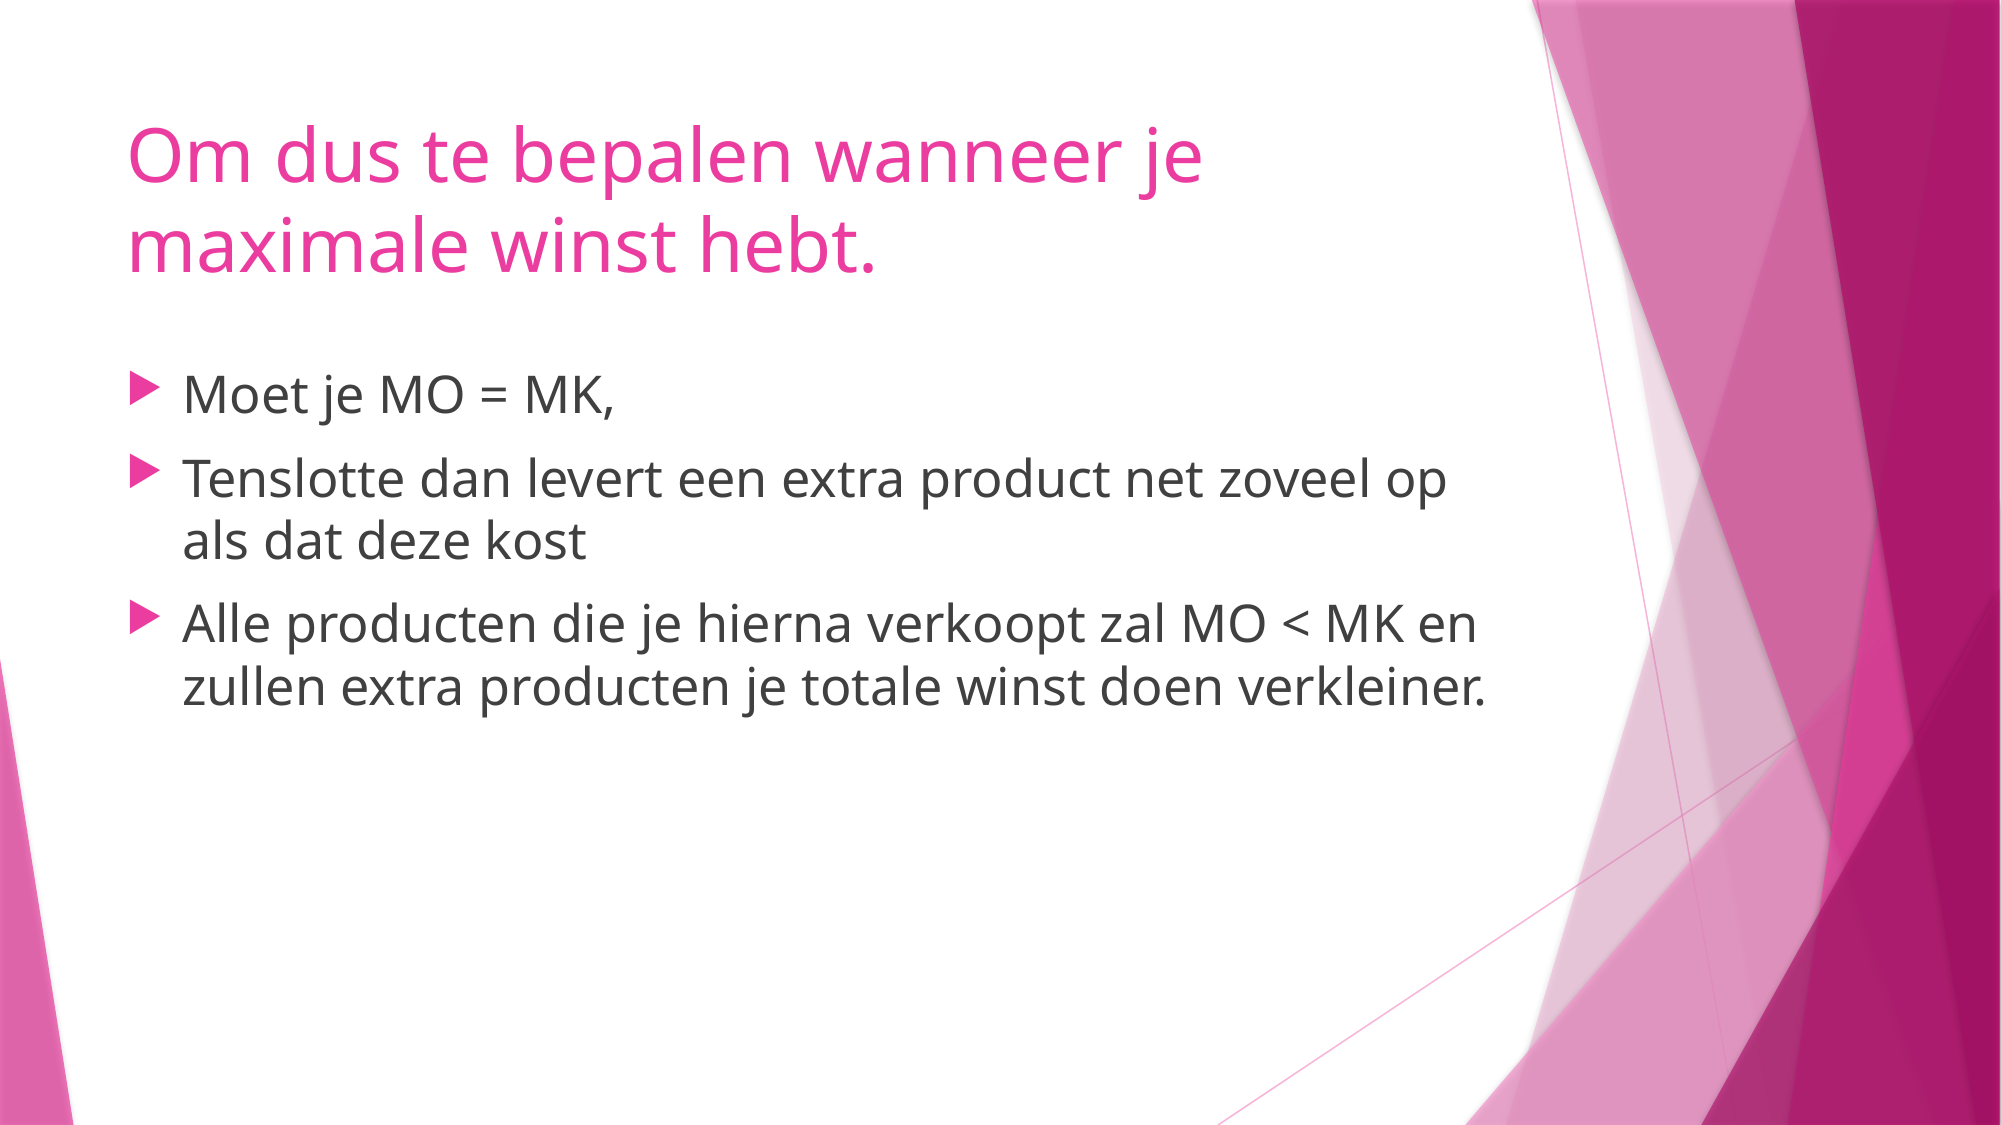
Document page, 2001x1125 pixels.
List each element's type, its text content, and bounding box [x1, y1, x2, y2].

list Moet je MO = MK, Tenslotte dan levert een extra product net zoveel op als dat deze kost Alle producten die je hierna verkoopt zal MO < MK en zullen extra producten je totale winst doen verkleiner. [111, 354, 1522, 992]
title Om dus te bepalen wanneer je maximale winst hebt. [111, 99, 1522, 317]
